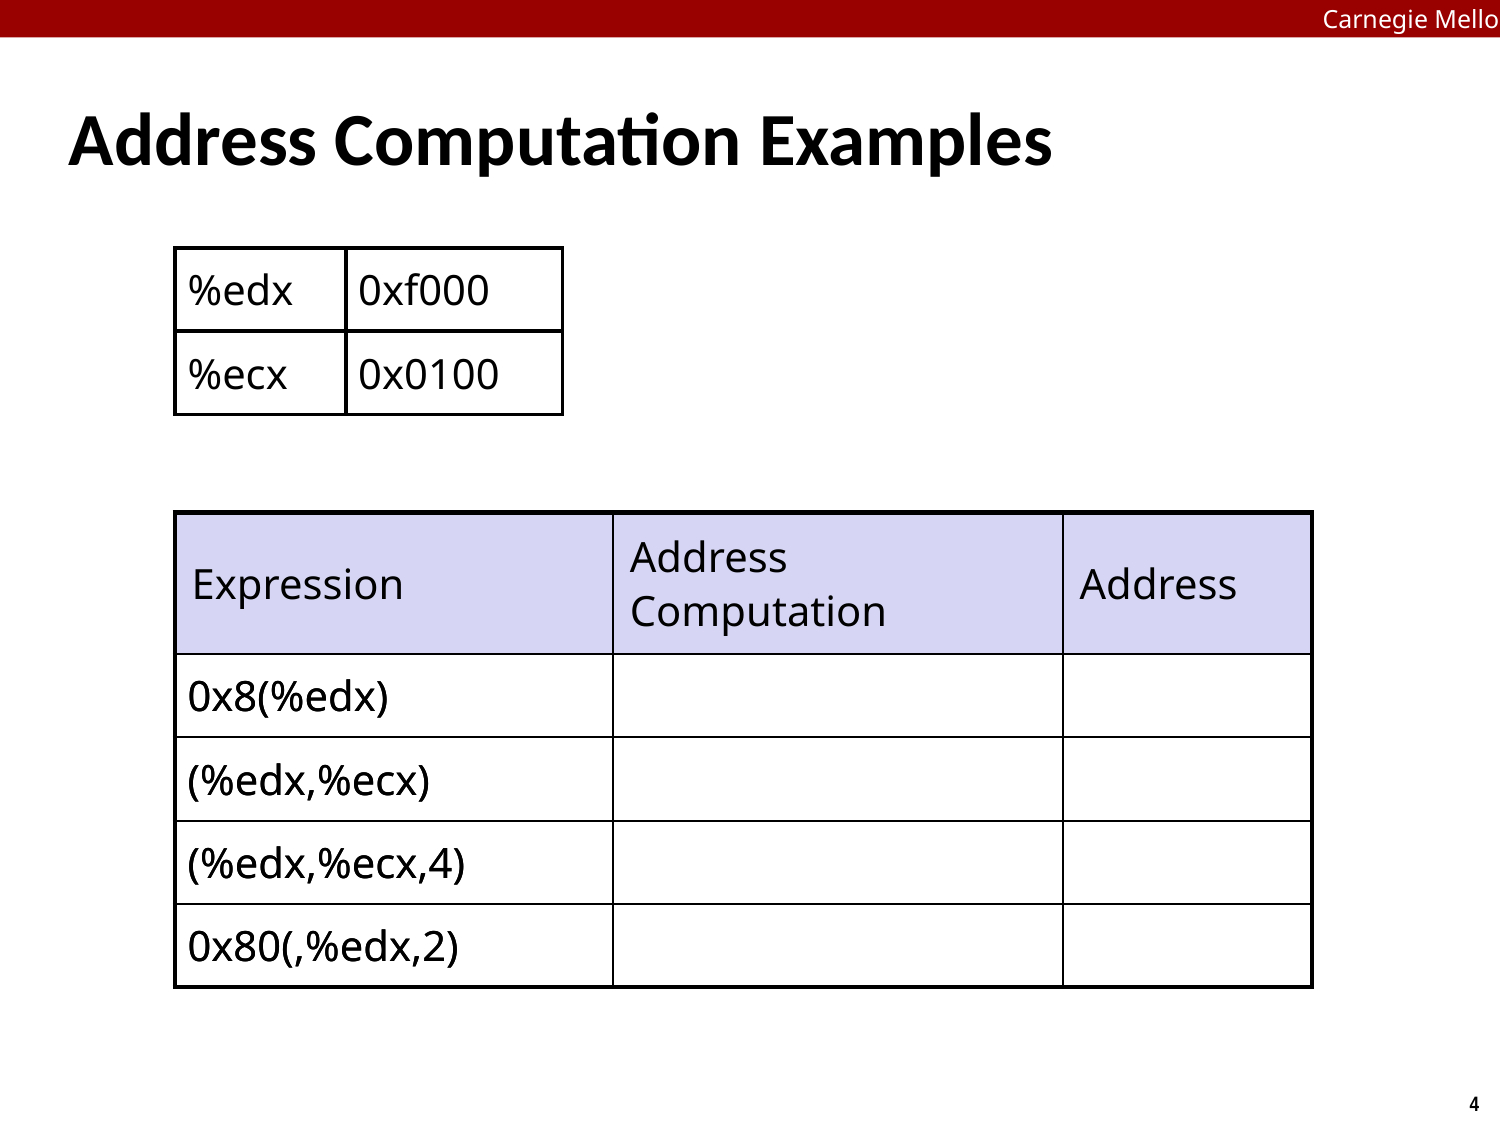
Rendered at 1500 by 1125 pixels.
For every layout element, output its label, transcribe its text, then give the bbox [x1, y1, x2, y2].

table_cell [614, 822, 1062, 903]
table_cell 0x0100 [348, 333, 561, 413]
text_box Carnegie Mellon [1322, 3, 1500, 33]
table_cell [1064, 738, 1310, 820]
table_cell [614, 905, 1062, 985]
table_cell 0x8(%edx) [177, 655, 612, 736]
table_header Address Computation [614, 515, 1062, 653]
table_cell (%edx,%ecx,4) [177, 822, 612, 903]
table_cell [1064, 905, 1310, 985]
table_cell [614, 655, 1062, 736]
title Address Computation Examples [62, 41, 1438, 230]
table_header Expression [177, 515, 612, 653]
table_cell (%edx,%ecx) [177, 738, 612, 820]
table_cell [1064, 655, 1310, 736]
table_header %edx [177, 250, 344, 329]
table_cell 0x80(,%edx,2) [177, 905, 612, 985]
table_cell [614, 738, 1062, 820]
table_header 0xf000 [348, 250, 561, 329]
table_header Address [1064, 515, 1310, 653]
table_cell [1064, 822, 1310, 903]
table_cell %ecx [177, 333, 344, 413]
text_box [0, 0, 1500, 38]
